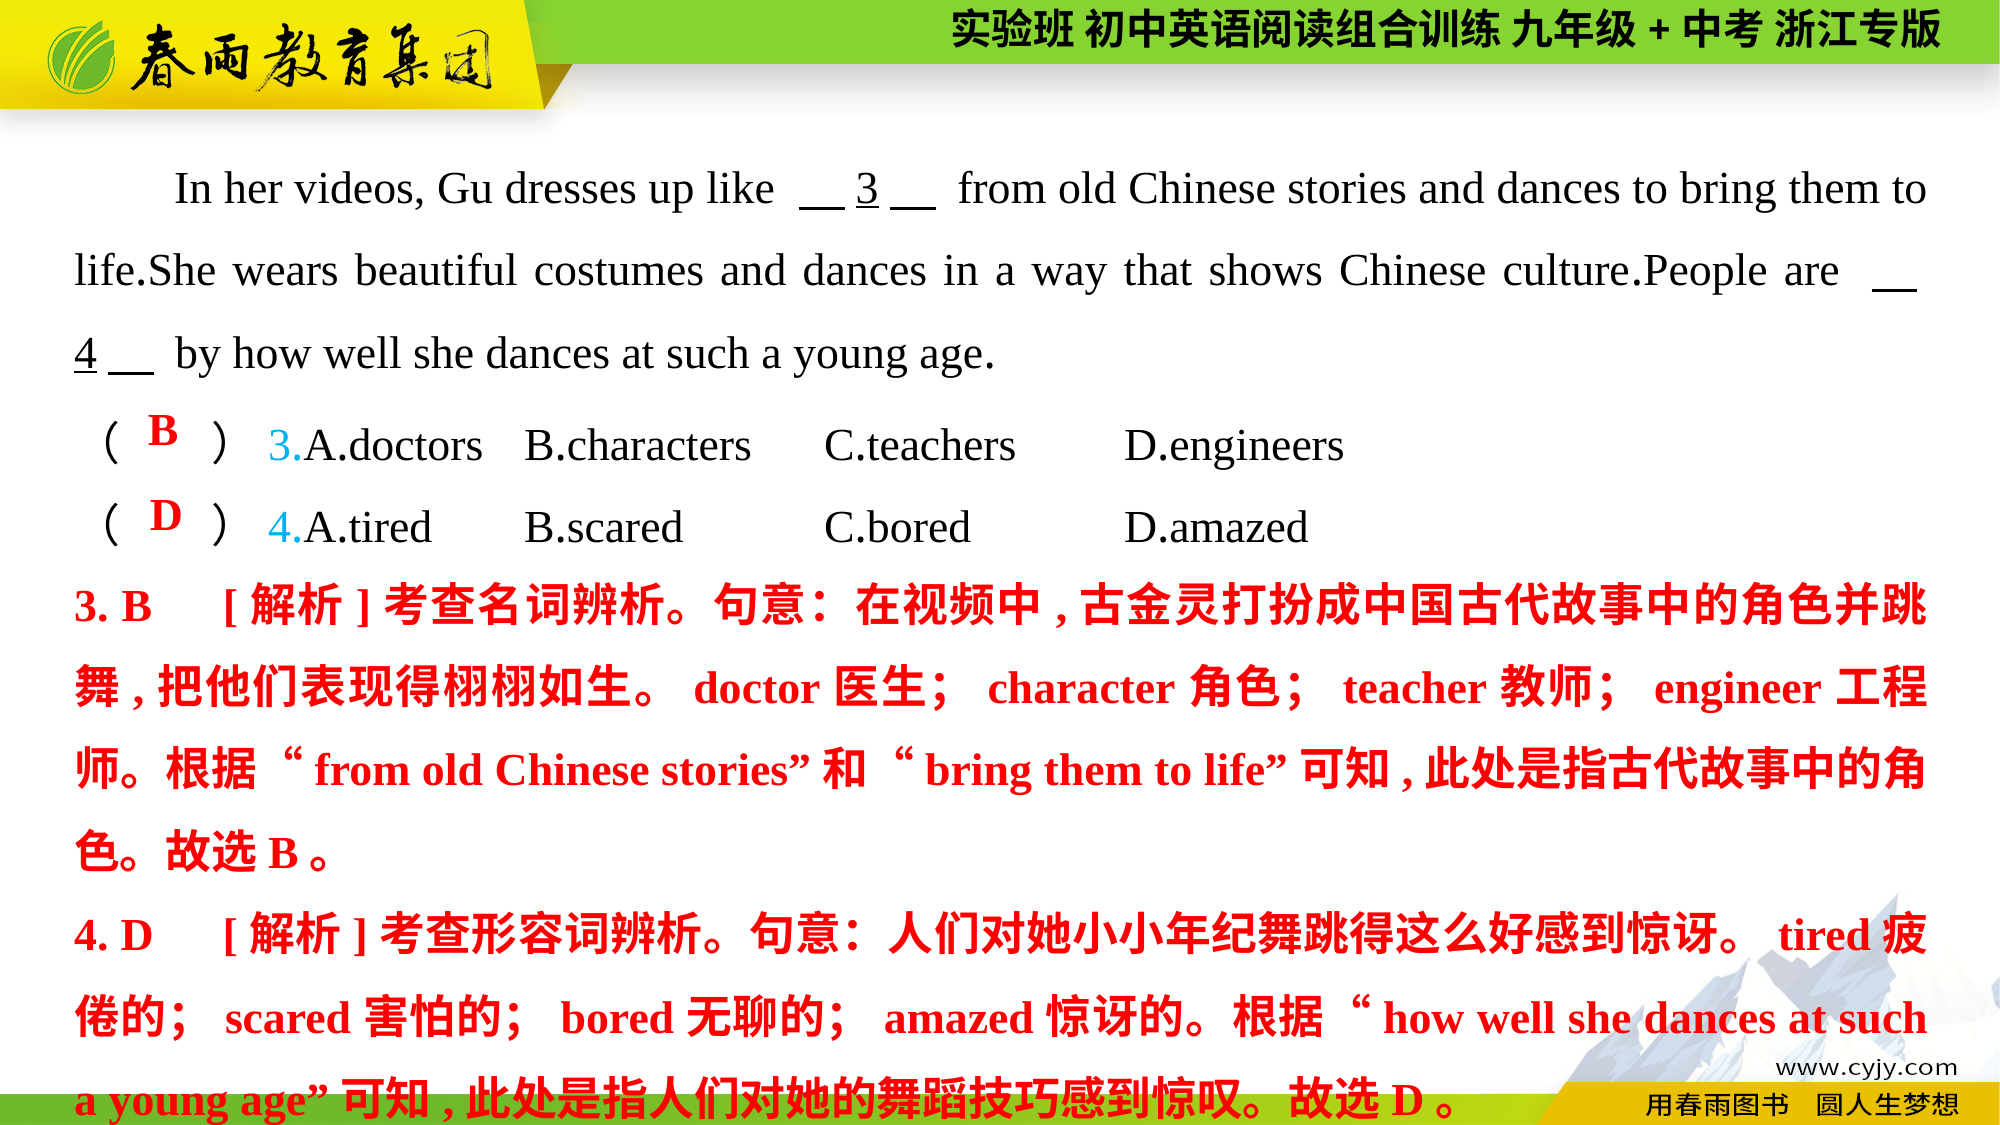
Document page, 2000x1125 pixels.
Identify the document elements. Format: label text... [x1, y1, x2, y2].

list In her videos, Gu dresses up like 3 from old Chinese stories and dances to bring them to life.She wears beautiful costumes and dances in a way that shows Chinese culture.People are 4 by how well she dances at such a young age. [59, 122, 1944, 377]
text_box B [133, 392, 194, 462]
picture [0, 0, 2000, 1125]
text_box D [135, 476, 198, 547]
text_box （ ）3.A.doctors B.characters C.teachers D.engineers （ ）4.A.tired B.scared C.bored D.amazed [59, 379, 1944, 540]
text_box 3. B [解析]考查名词辨析。句意：在视频中,古金灵打扮成中国古代故事中的角色并跳舞,把他们表现得栩栩如生。doctor医生；character角色；teacher教师；engineer工程师。根据“from old Chinese stories”和“bring them to life”可知,此处是指古代故事中的角色。故选B。 4. D [解析]考查形容词辨析。句意：人们对她小小年纪舞跳得这么好感到惊讶。tired疲倦的；scared害怕的；bored无聊的；amazed惊讶的。根据“how well she dances at such a young age”可知,此处是指人们对她的舞蹈技巧感到惊叹。故选D。 [59, 540, 1944, 1125]
